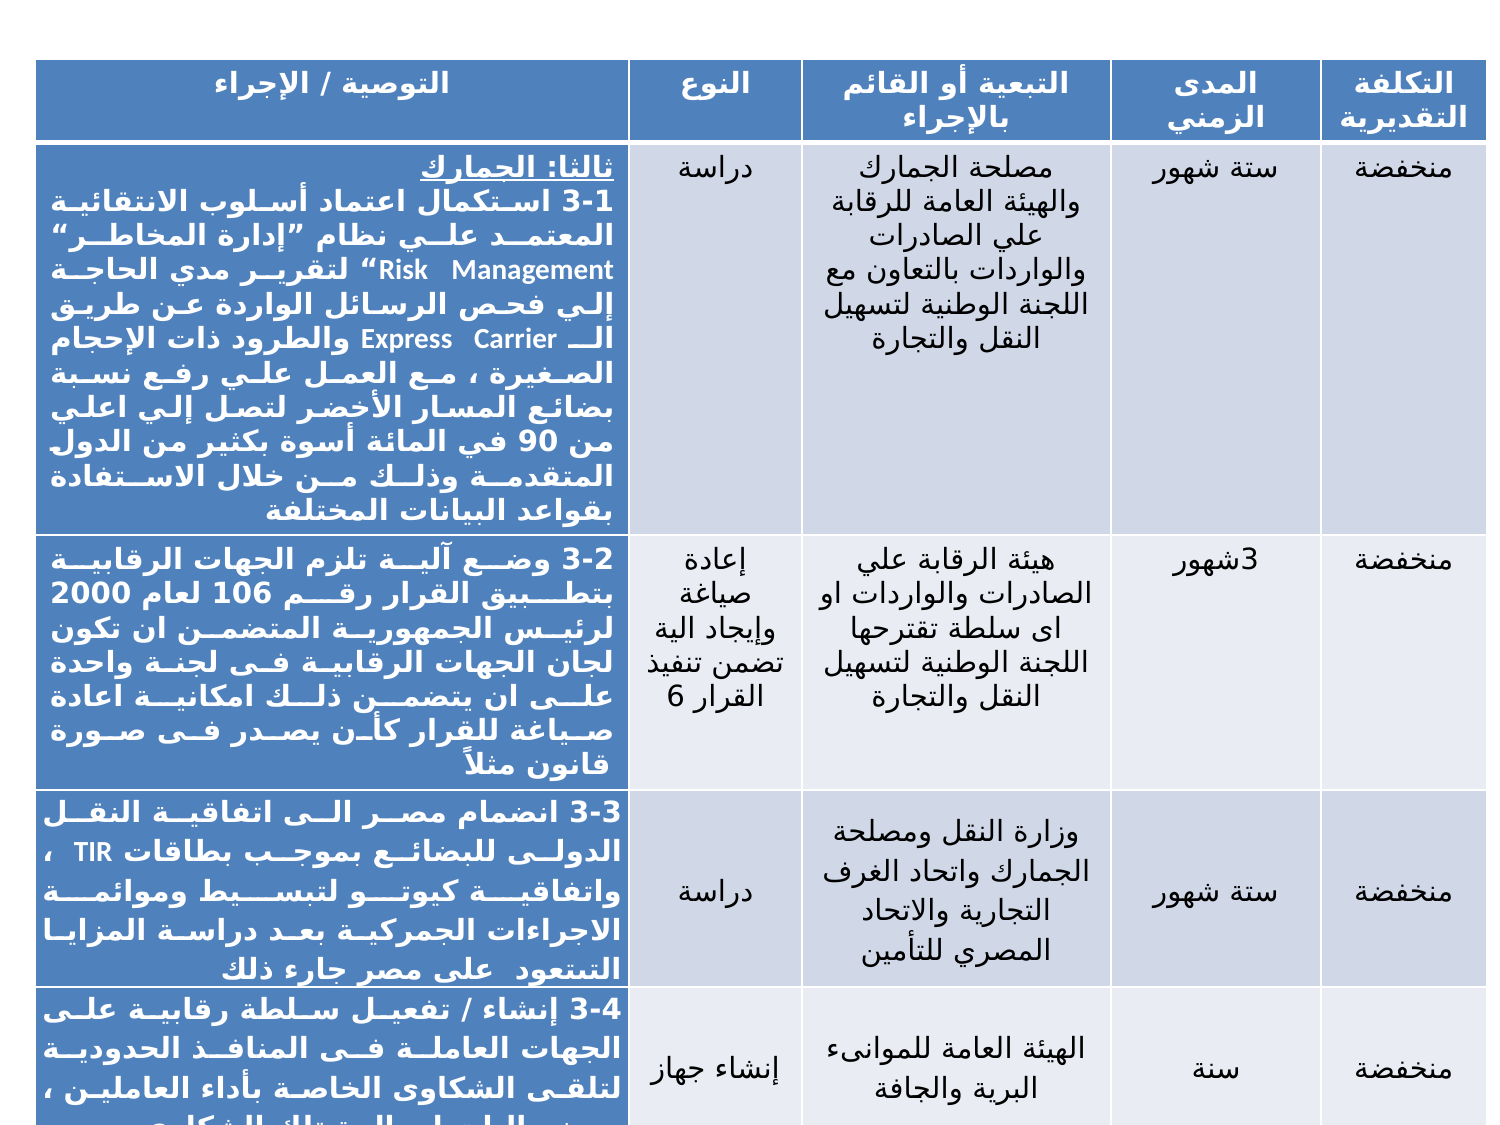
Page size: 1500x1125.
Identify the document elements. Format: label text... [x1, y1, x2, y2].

table_cell دراسة [630, 145, 801, 534]
table_header التبعية أو القائم بالإجراء [803, 60, 1110, 140]
table_cell منخفضة [1322, 145, 1486, 534]
table_cell الهيئة العامة للموانىء البرية والجافة [803, 988, 1110, 1125]
table_header المدى الزمني [1112, 60, 1320, 140]
table_header التوصية / الإجراء [36, 60, 628, 140]
table_cell إعادة صياغة وإيجاد الية تضمن تنفيذ القرار 6 [630, 536, 801, 789]
table_cell 3-2 وضع آلية تلزم الجهات الرقابية بتطبيق القرار رقم 106 لعام 2000 لرئيس الجمهورية المتضمن ان تكون لجان الجهات الرقابية فى لجنة واحدة على ان يتضمن ذلك امكانية اعادة صياغة للقرار كأن يصدر فى صورة قانون مثلاً [36, 536, 628, 789]
table_cell سنة [1112, 988, 1320, 1125]
table_cell منخفضة [1322, 791, 1486, 986]
table_cell 3-3 انضمام مصر الى اتفاقية النقل الدولى للبضائع بموجب بطاقات TIR ، واتفاقية كيوتو لتبسيط وموائمة الاجراءات الجمركية بعد دراسة المزايا التىتعود على مصر جارء ذلك [36, 791, 628, 986]
table_cell مصلحة الجمارك والهيئة العامة للرقابة علي الصادرات والواردات بالتعاون مع اللجنة الوطنية لتسهيل النقل والتجارة [803, 145, 1110, 534]
table_cell دراسة [630, 791, 801, 986]
table_cell إنشاء جهاز [630, 988, 801, 1125]
table_header التكلفة التقديرية [1322, 60, 1486, 140]
table_cell ثالثا: الجمارك 3-1 استكمال اعتماد أسلوب الانتقائية المعتمد علي نظام ”إدارة المخاطر“ Risk Management“ لتقرير مدي الحاجة إلي فحص الرسائل الواردة عن طريق الـ Express Carrier والطرود ذات الإحجام الصغيرة ، مع العمل علي رفع نسبة بضائع المسار الأخضر لتصل إلي اعلي من 90 في المائة أسوة بكثير من الدول المتقدمة وذلك من خلال الاستفادة بقواعد البيانات المختلفة [36, 145, 628, 534]
table_cell 3-4 إنشاء / تفعيل سلطة رقابية على الجهات العاملة فى المنافذ الحدودية لتلقى الشكاوى الخاصة بأداء العاملين ، ووضع اليات لمعالجة تلك الشكاوي. [36, 988, 628, 1125]
table_cell ستة شهور [1112, 145, 1320, 534]
table_cell وزارة النقل ومصلحة الجمارك واتحاد الغرف التجارية والاتحاد المصري للتأمين [803, 791, 1110, 986]
table_cell منخفضة [1322, 536, 1486, 789]
table_cell 3شهور [1112, 536, 1320, 789]
table_cell ستة شهور [1112, 791, 1320, 986]
table_header النوع [630, 60, 801, 140]
table_cell منخفضة [1322, 988, 1486, 1125]
table_cell هيئة الرقابة علي الصادرات والواردات او اى سلطة تقترحها اللجنة الوطنية لتسهيل النقل والتجارة [803, 536, 1110, 789]
